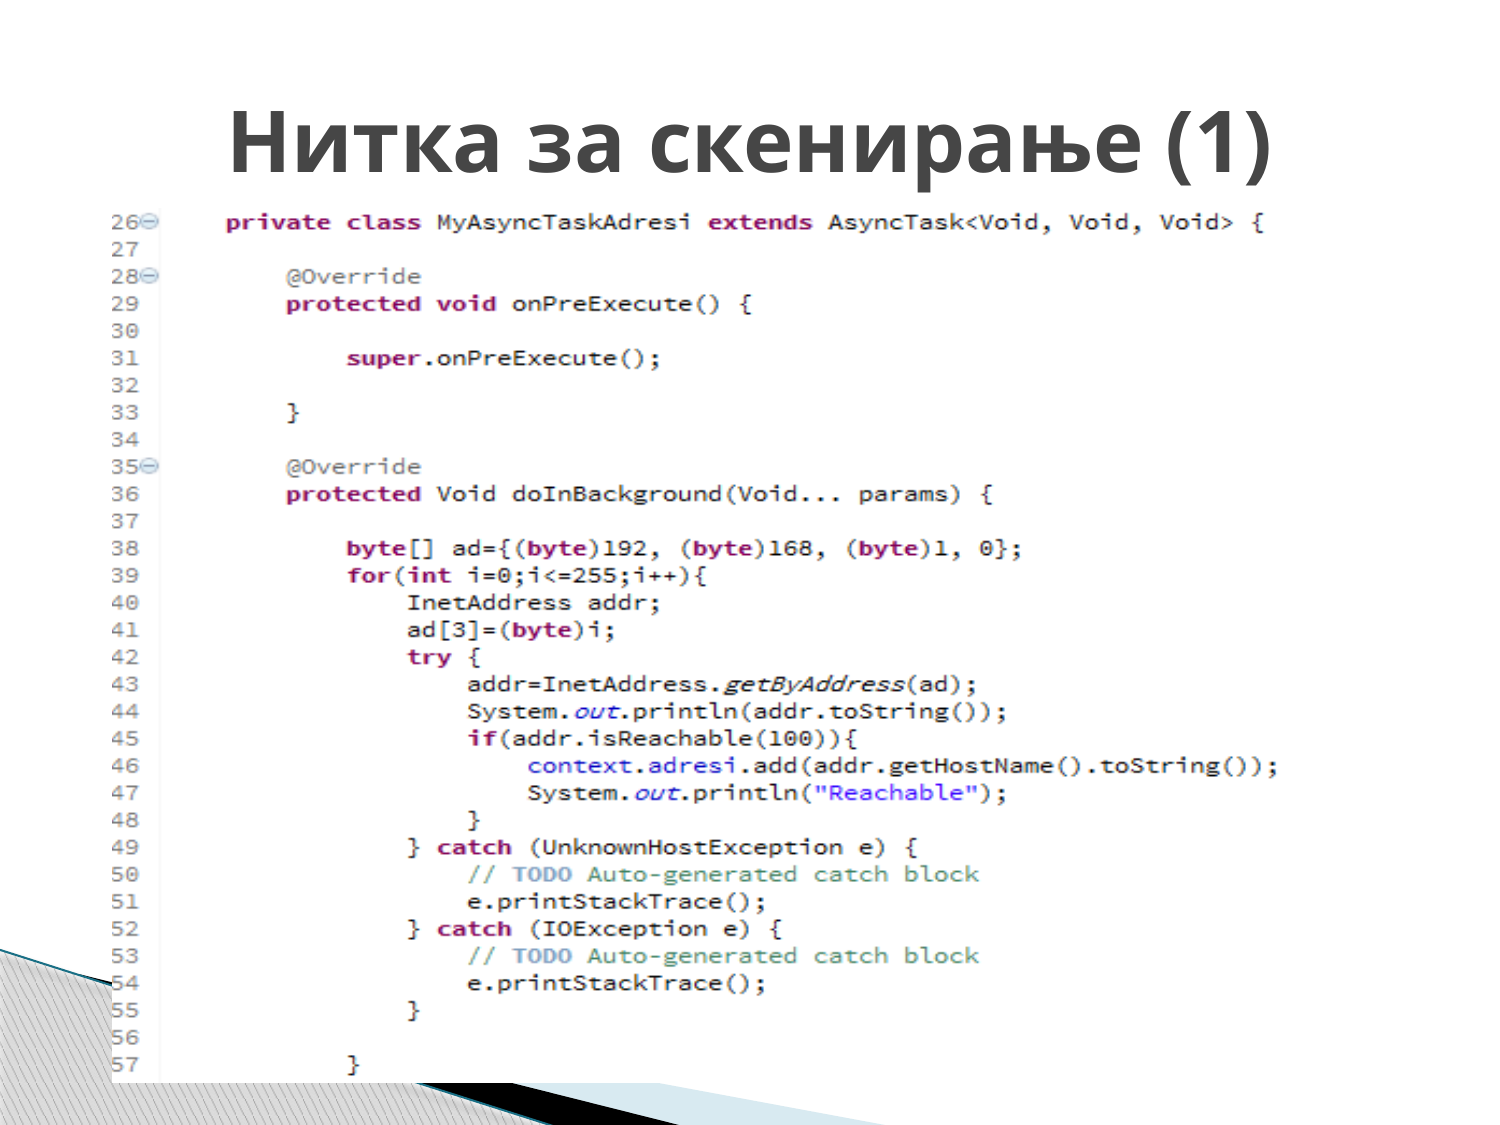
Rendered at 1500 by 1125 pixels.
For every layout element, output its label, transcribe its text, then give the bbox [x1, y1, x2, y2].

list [111, 207, 1389, 1083]
title Нитка за скенирање (1) [75, 45, 1425, 233]
